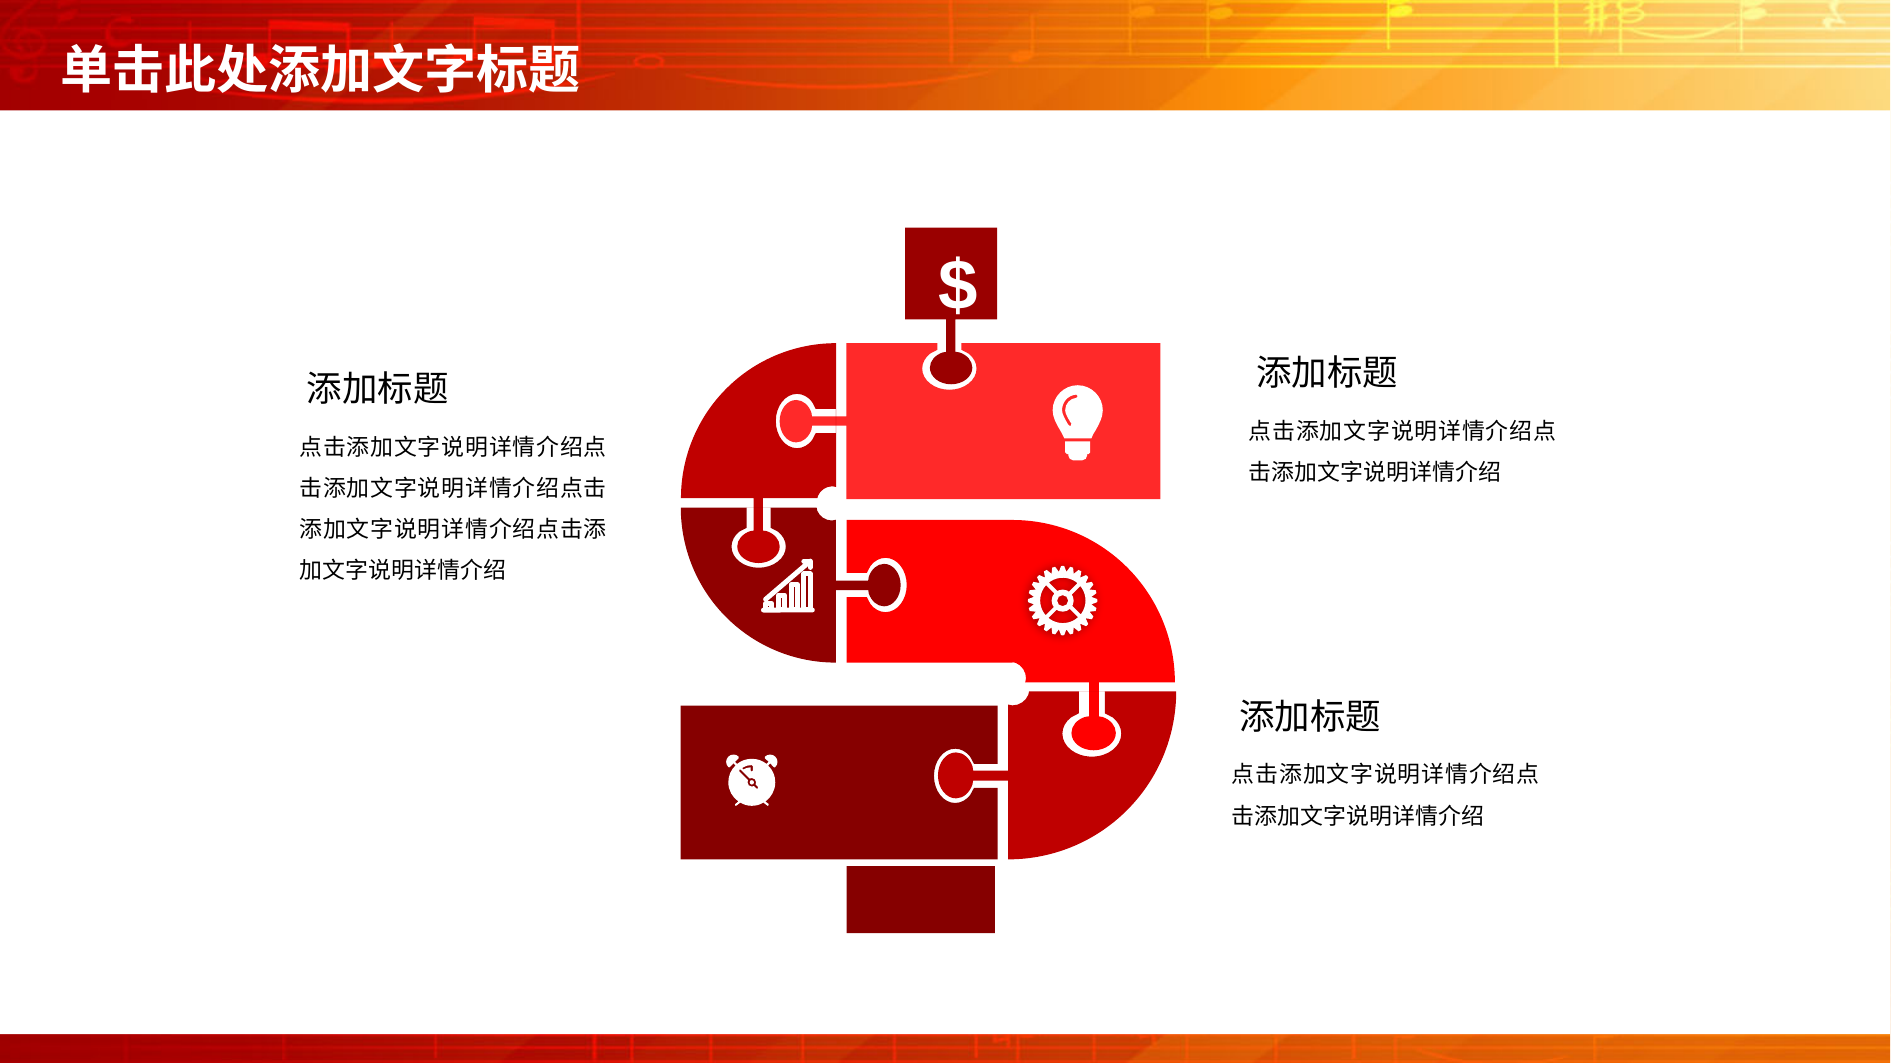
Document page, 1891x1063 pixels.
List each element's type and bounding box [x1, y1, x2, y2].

text_box [284, 358, 622, 593]
picture [0, 0, 1891, 110]
picture [0, 1035, 1891, 1063]
text_box [1217, 686, 1555, 839]
text_box [680, 227, 1177, 934]
text_box [1234, 343, 1572, 496]
